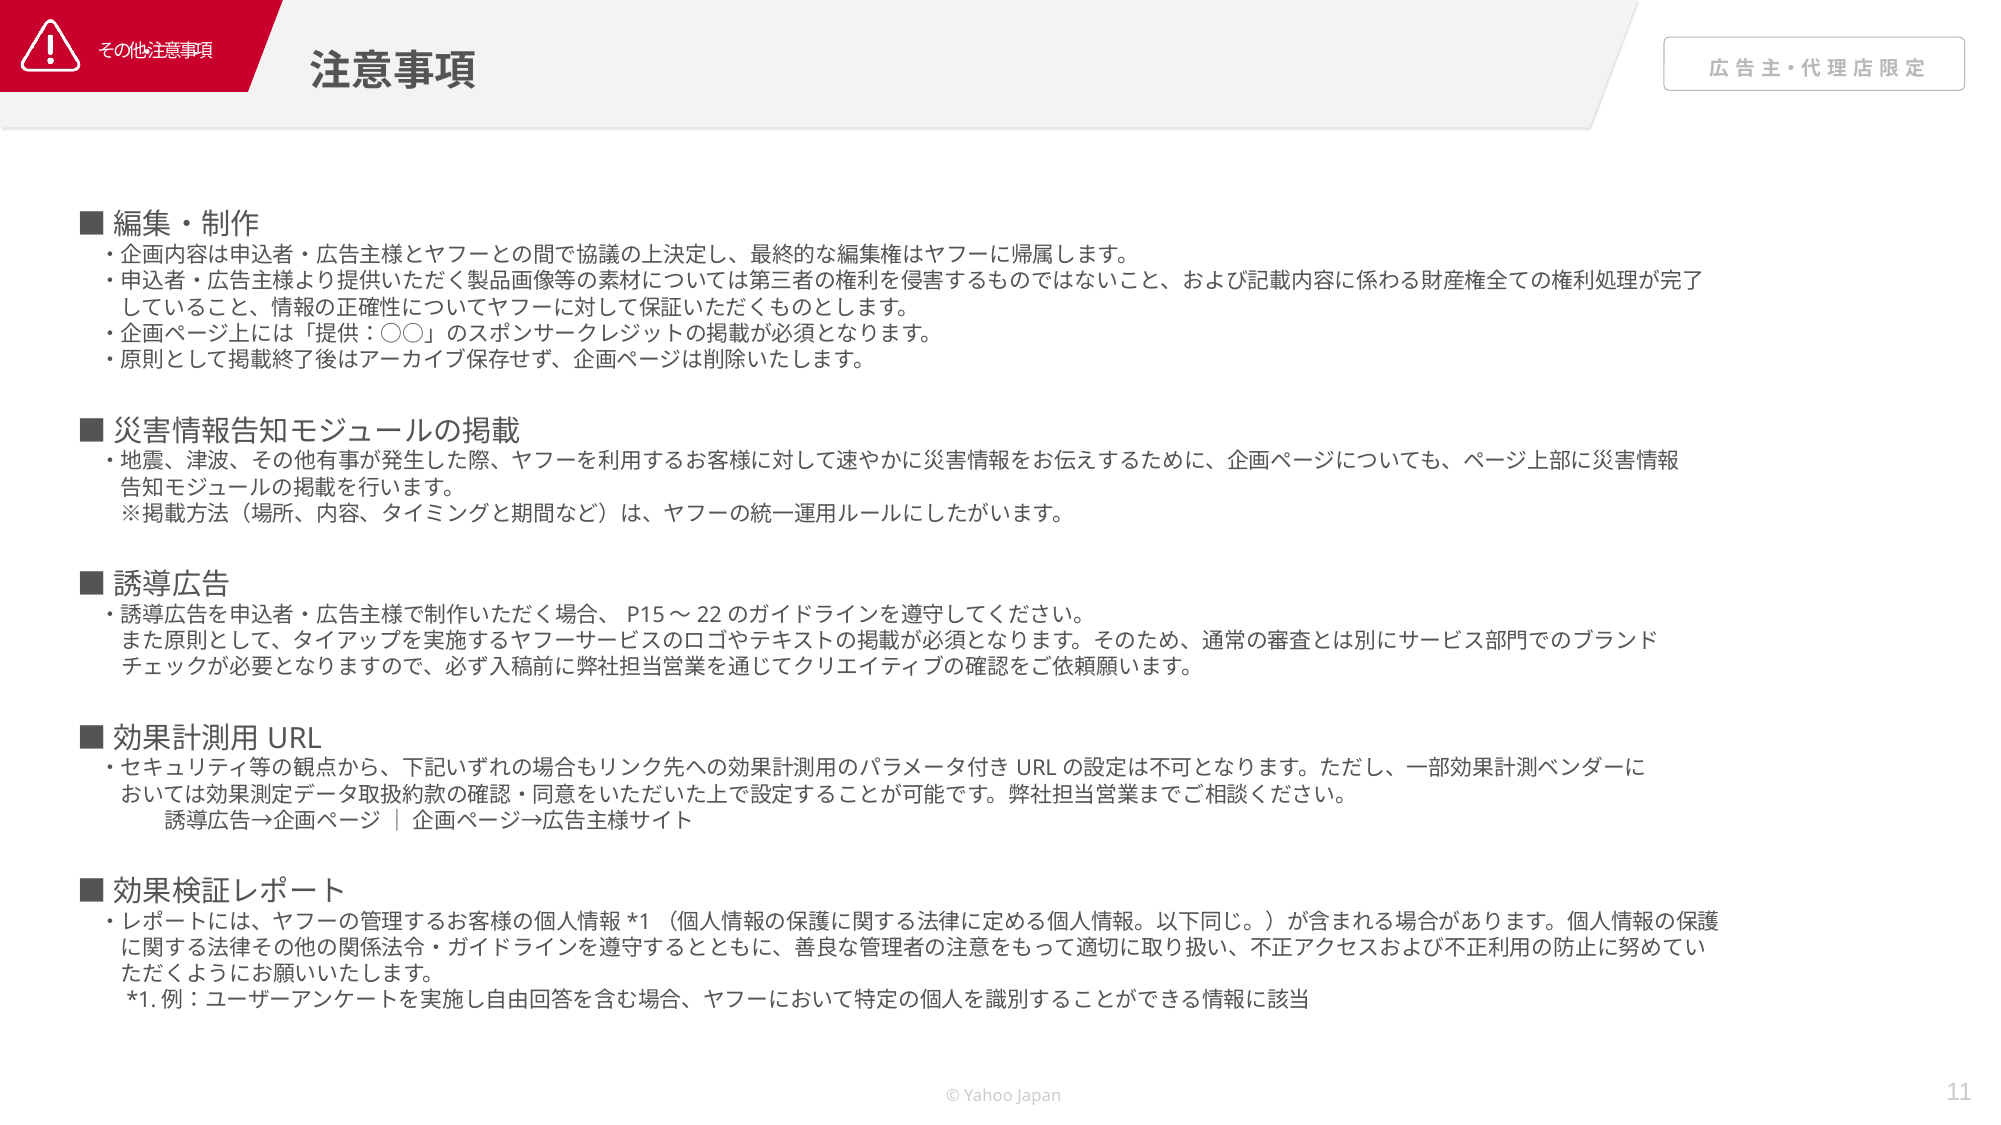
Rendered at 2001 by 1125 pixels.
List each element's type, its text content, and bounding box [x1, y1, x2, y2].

picture [16, 12, 84, 80]
list 注意事項 [309, 41, 1645, 97]
text_box ■編集・制作 ・企画内容は申込者・広告主様とヤフーとの間で協議の上決定し、最終的な編集権はヤフーに帰属します。 ・申込者・広告主様より提供いただく製品画像等の素材については第三者の権利を侵害するものではないこと、および記載内容に係わる財産権全ての権利処理が完了 していること、情報の正確性についてヤフーに対して保証いただくものとします。 ・企画ページ上には「提供：○○」のスポンサークレジットの掲載が必須となります。 ・原則として掲載終了後はアーカイブ保存せず、企画ページは削除いたします。 ■災害情報告知モジュールの掲載 ・地震、津波、その他有事が発生した際、ヤフーを利用するお客様に対して速やかに災害情報をお伝えするために、企画ページについても、ページ上部に災害情報 告知モジュールの掲載を行います。 ※掲載方法（場所、内容、タイミングと期間など）は、ヤフーの統一運用ルールにしたがいます。 ■誘導広告 ・誘導広告を申込者・広告主様で制作いただく場合、P15～22のガイドラインを遵守してください。 また原則として、タイアップを実施するヤフーサービスのロゴやテキストの掲載が必須となります。そのため、通常の審査とは別にサービス部門でのブランド チェックが必要となりますので、必ず入稿前に弊社担当営業を通じてクリエイティブの確認をご依頼願います。 ■効果計測用URL ・セキュリティ等の観点から、下記いずれの場合もリンク先への効果計測用のパラメータ付きURLの設定は不可となります。ただし、一部効果計測ベンダーに おいては効果測定データ取扱約款の確認・同意をいただいた上で設定することが可能です。弊社担当営業までご相談ください。 誘導広告→企画ページ ｜ 企画ページ→広告主様サイト ■効果検証レポート ・レポートには、ヤフーの管理するお客様の個人情報*1（個人情報の保護に関する法律に定める個人情報。以下同じ。）が含まれる場合があります。個人情報の保護 に関する法律その他の関係法令・ガイドラインを遵守するとともに、善良な管理者の注意をもって適切に取り扱い、不正アクセスおよび不正利用の防止に努めてい ただくようにお願いいたします。 *1.例：ユーザーアンケートを実施し自由回答を含む場合、ヤフーにおいて特定の個人を識別することができる情報に該当 [62, 198, 1924, 1020]
list その他・注意事項 [97, 13, 240, 81]
